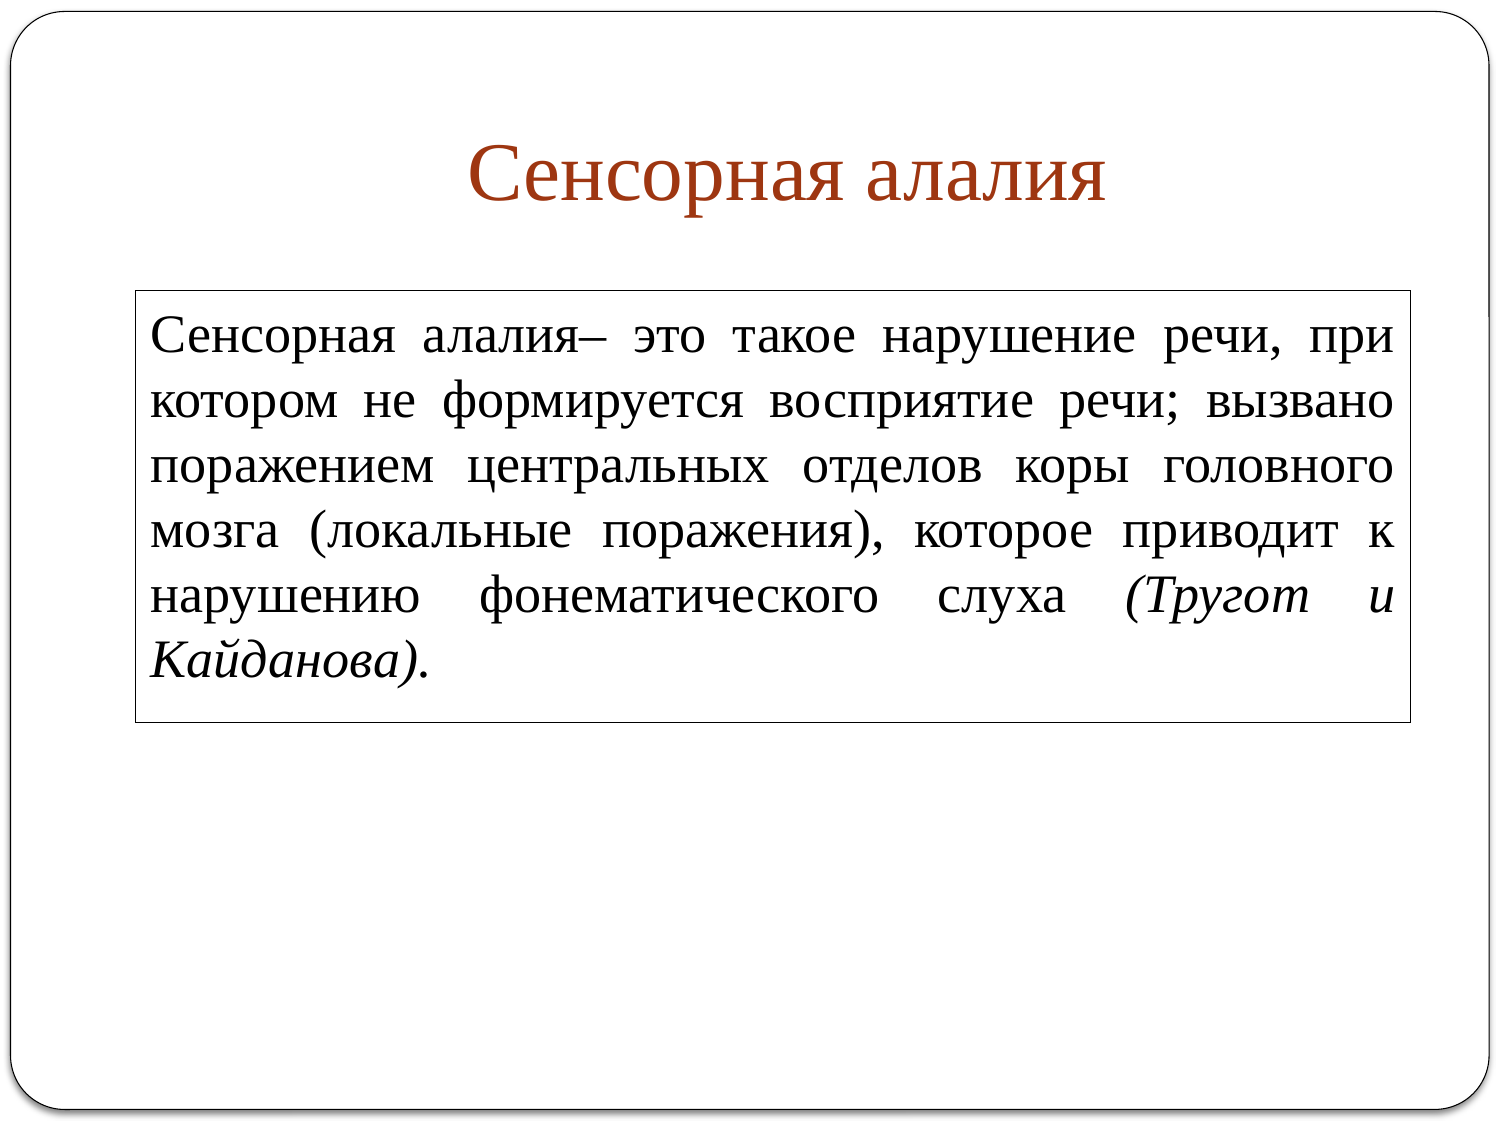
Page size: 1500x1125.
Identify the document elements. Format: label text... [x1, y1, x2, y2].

title Сенсорная алалия [150, 45, 1425, 233]
list Сенсорная алалия– это такое нарушение речи, при котором не формируется восприятие речи; вызвано поражением центральных отделов коры головного мозга (локальные поражения), которое приводит к нарушению фонематического слуха (Тругот и Кайданова). [135, 290, 1411, 723]
